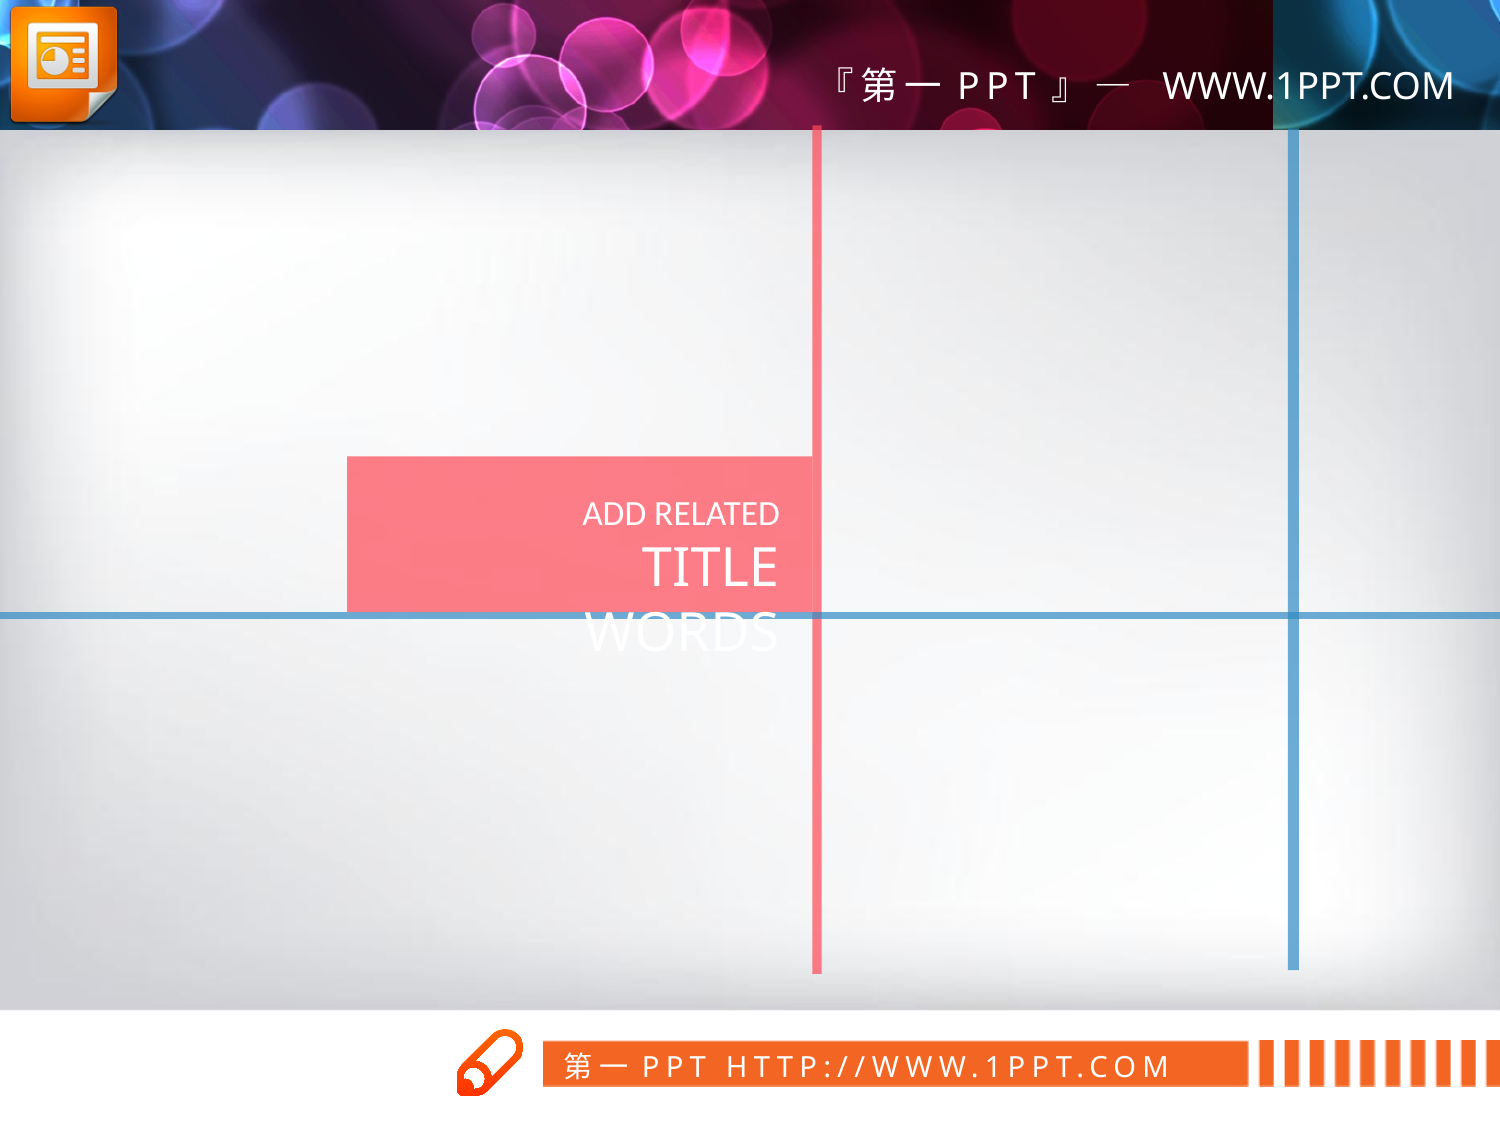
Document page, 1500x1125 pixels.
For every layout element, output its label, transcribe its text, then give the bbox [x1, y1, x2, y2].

text_box [1287, 128, 1299, 612]
text_box [347, 456, 813, 613]
text_box [812, 125, 822, 612]
picture [0, 619, 1500, 1012]
picture [543, 1040, 1500, 1087]
text_box [0, 612, 479, 619]
picture [0, 0, 1500, 612]
text_box [1287, 619, 1299, 971]
text_box [791, 612, 1500, 619]
text_box ADD RELATED TITLE WORDS [479, 484, 791, 668]
text_box [812, 619, 822, 974]
